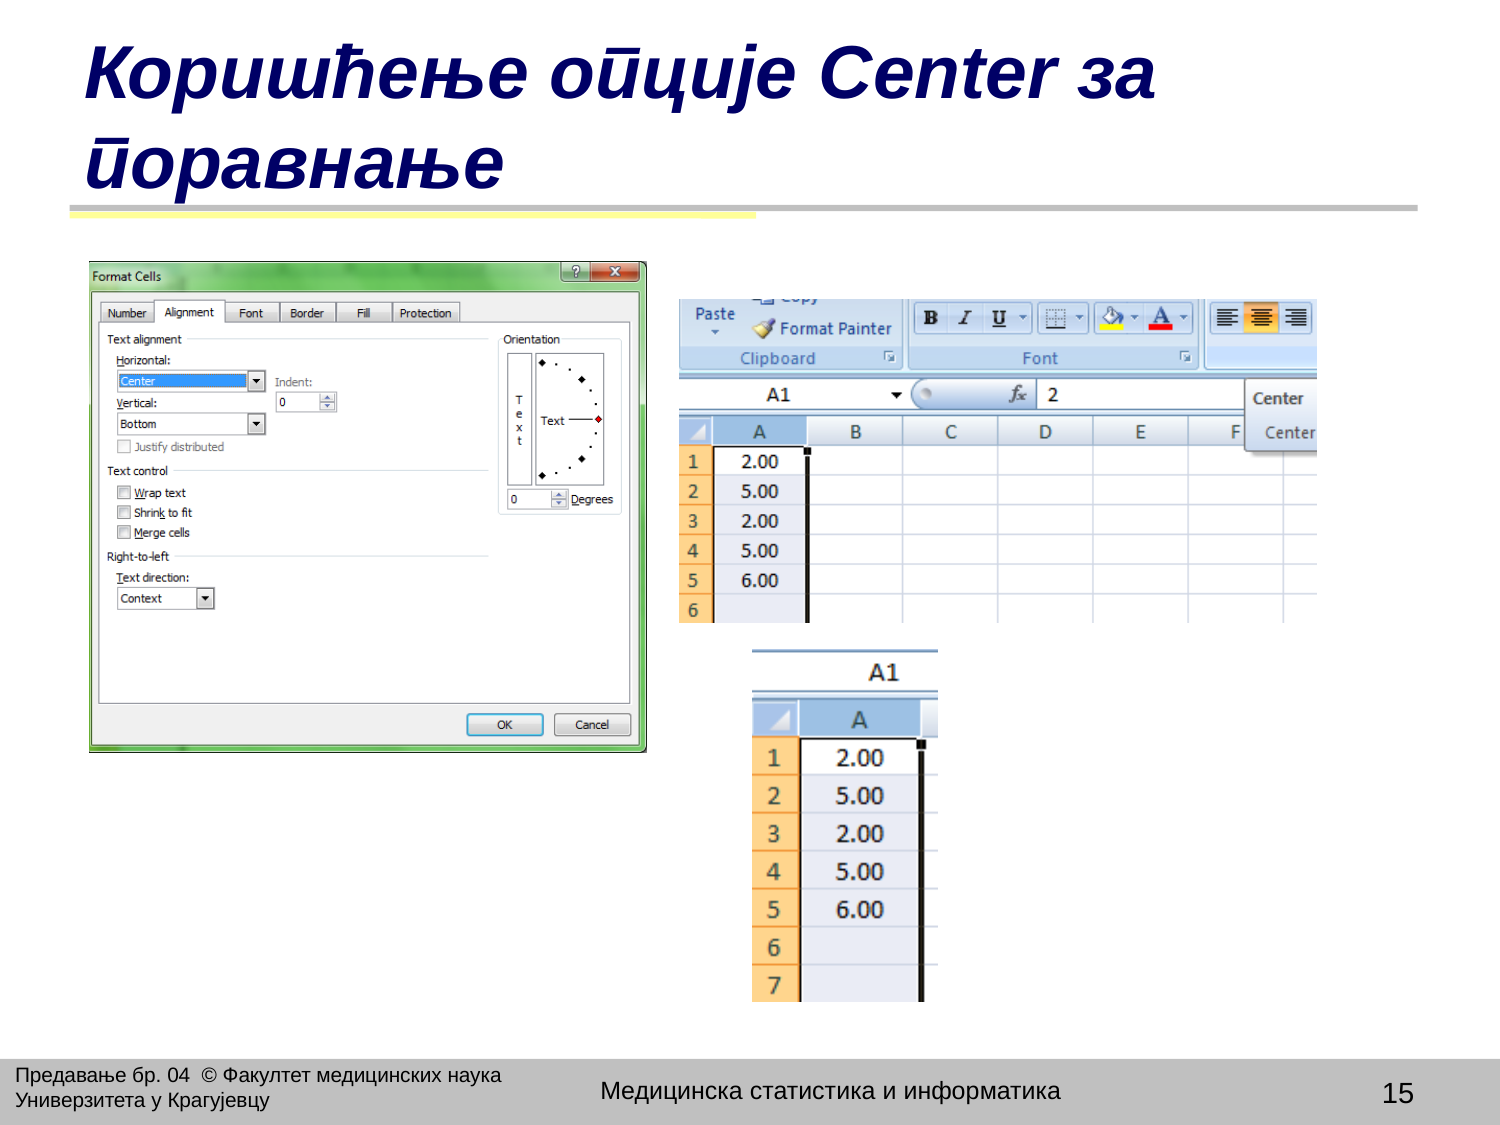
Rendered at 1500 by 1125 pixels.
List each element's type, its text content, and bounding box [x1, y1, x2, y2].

slide_number Предавање бр. 04 © Факултет медицинских наука Универзитета у Крагујевцу [0, 1053, 619, 1108]
slide_number 15 [1166, 1066, 1430, 1125]
picture [679, 299, 1317, 623]
picture [752, 648, 938, 1002]
title Коришћење опције Center за поравнање [69, 19, 1426, 208]
picture [89, 261, 647, 753]
footer Медицинска статистика и информатика [512, 1066, 1151, 1125]
